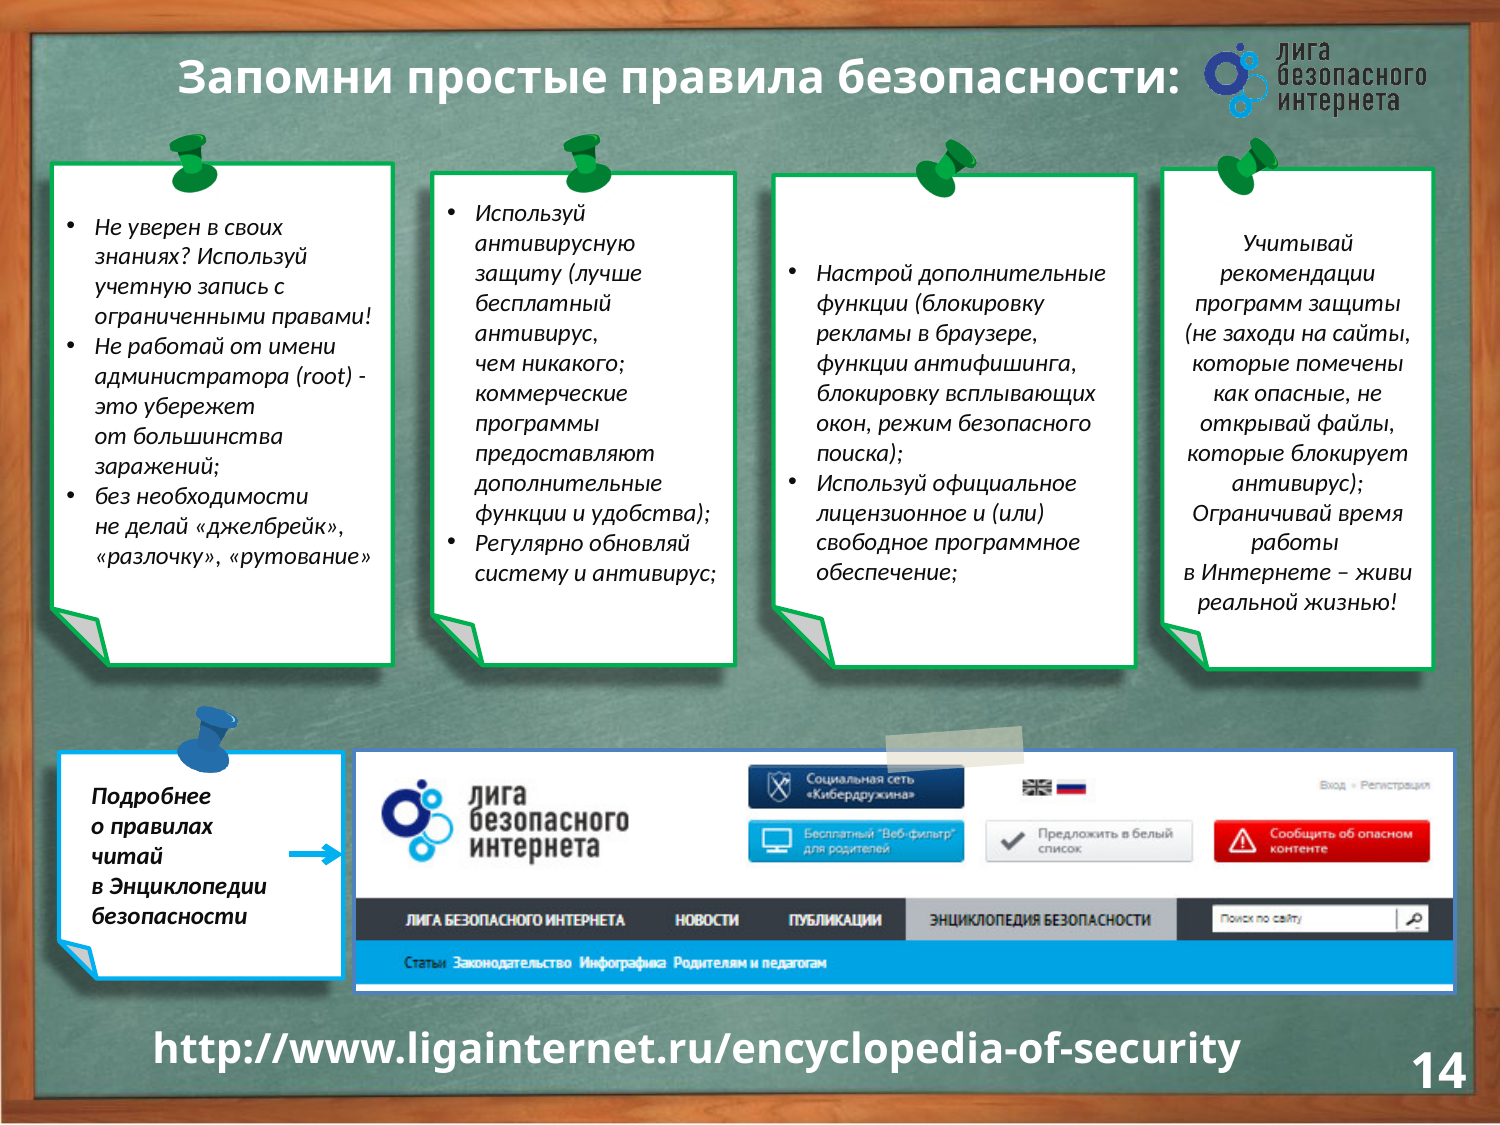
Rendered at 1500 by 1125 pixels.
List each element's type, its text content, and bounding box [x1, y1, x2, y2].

picture [0, 0, 1500, 1125]
text_box http://www.ligainternet.ru/encyclopedia-of-security [57, 1015, 1348, 1078]
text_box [432, 172, 736, 666]
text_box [51, 163, 394, 666]
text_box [58, 751, 344, 979]
slide_number 14 [1346, 1042, 1483, 1103]
title Запомни простые правила безопасности: [53, 30, 1306, 120]
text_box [773, 174, 1136, 668]
text_box [883, 723, 1026, 750]
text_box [1162, 168, 1434, 670]
